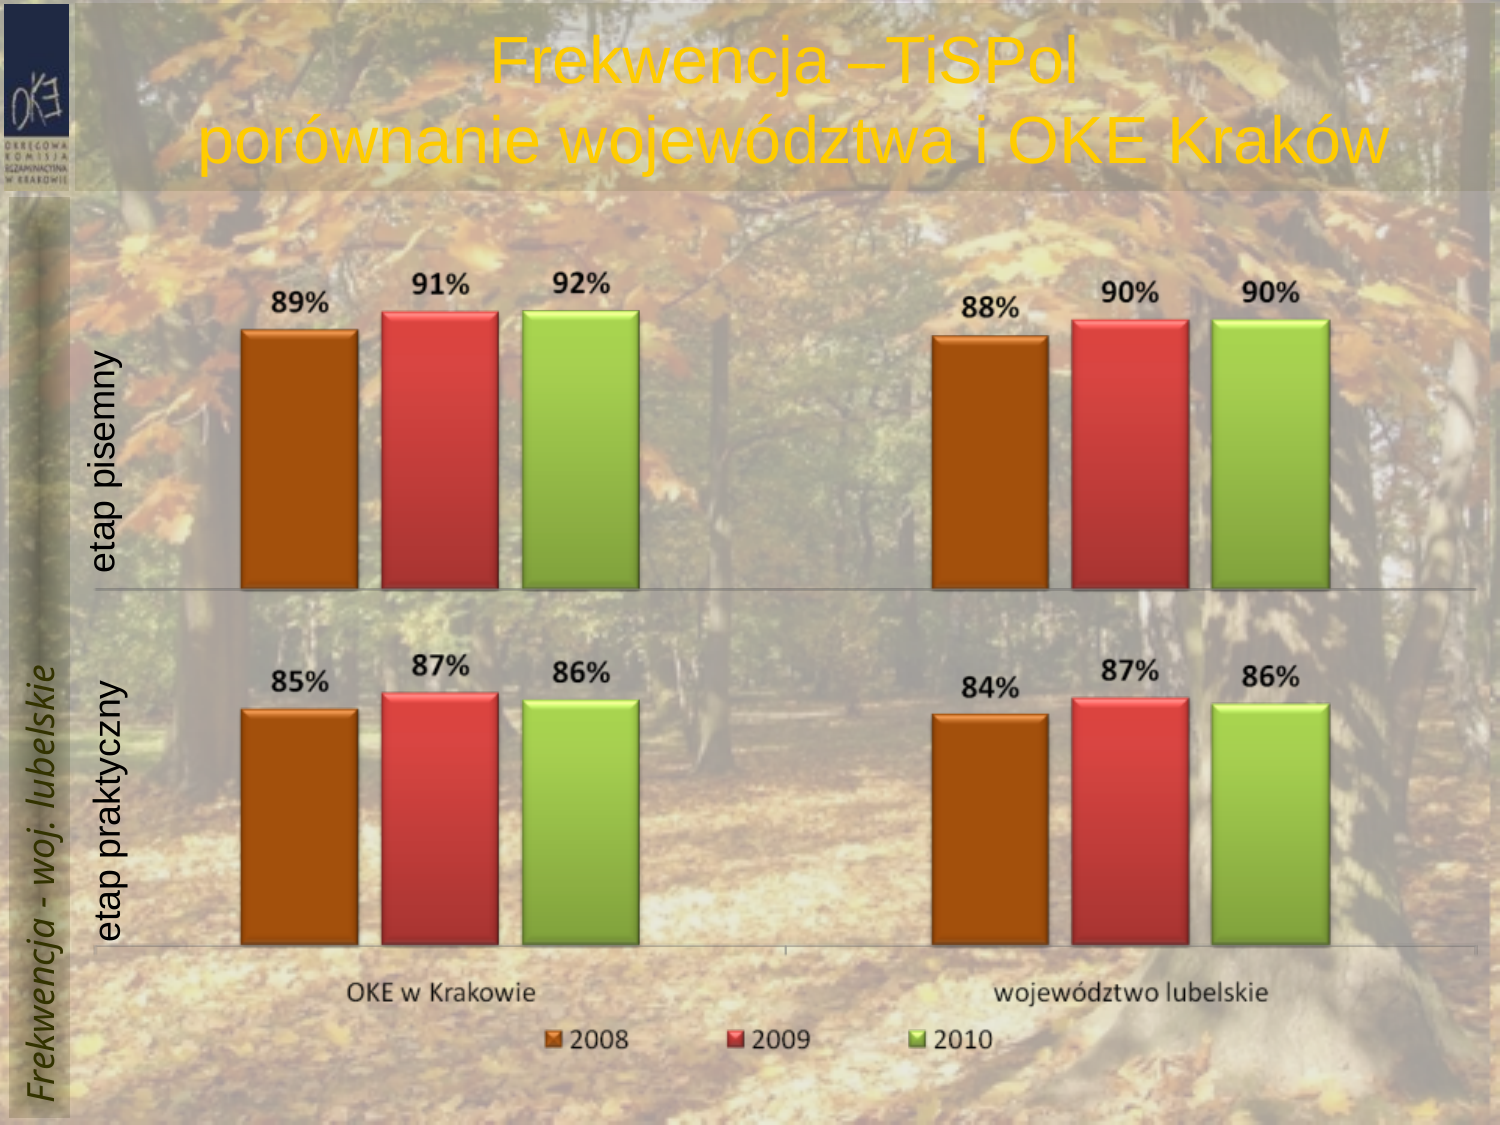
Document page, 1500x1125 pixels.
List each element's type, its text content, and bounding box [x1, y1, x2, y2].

title Frekwencja –TiSPol porównanie województwa i OKE Kraków [74, 3, 1495, 192]
picture [66, 212, 1492, 1069]
text_box Frekwencja - woj. lubelskie [9, 197, 70, 1118]
